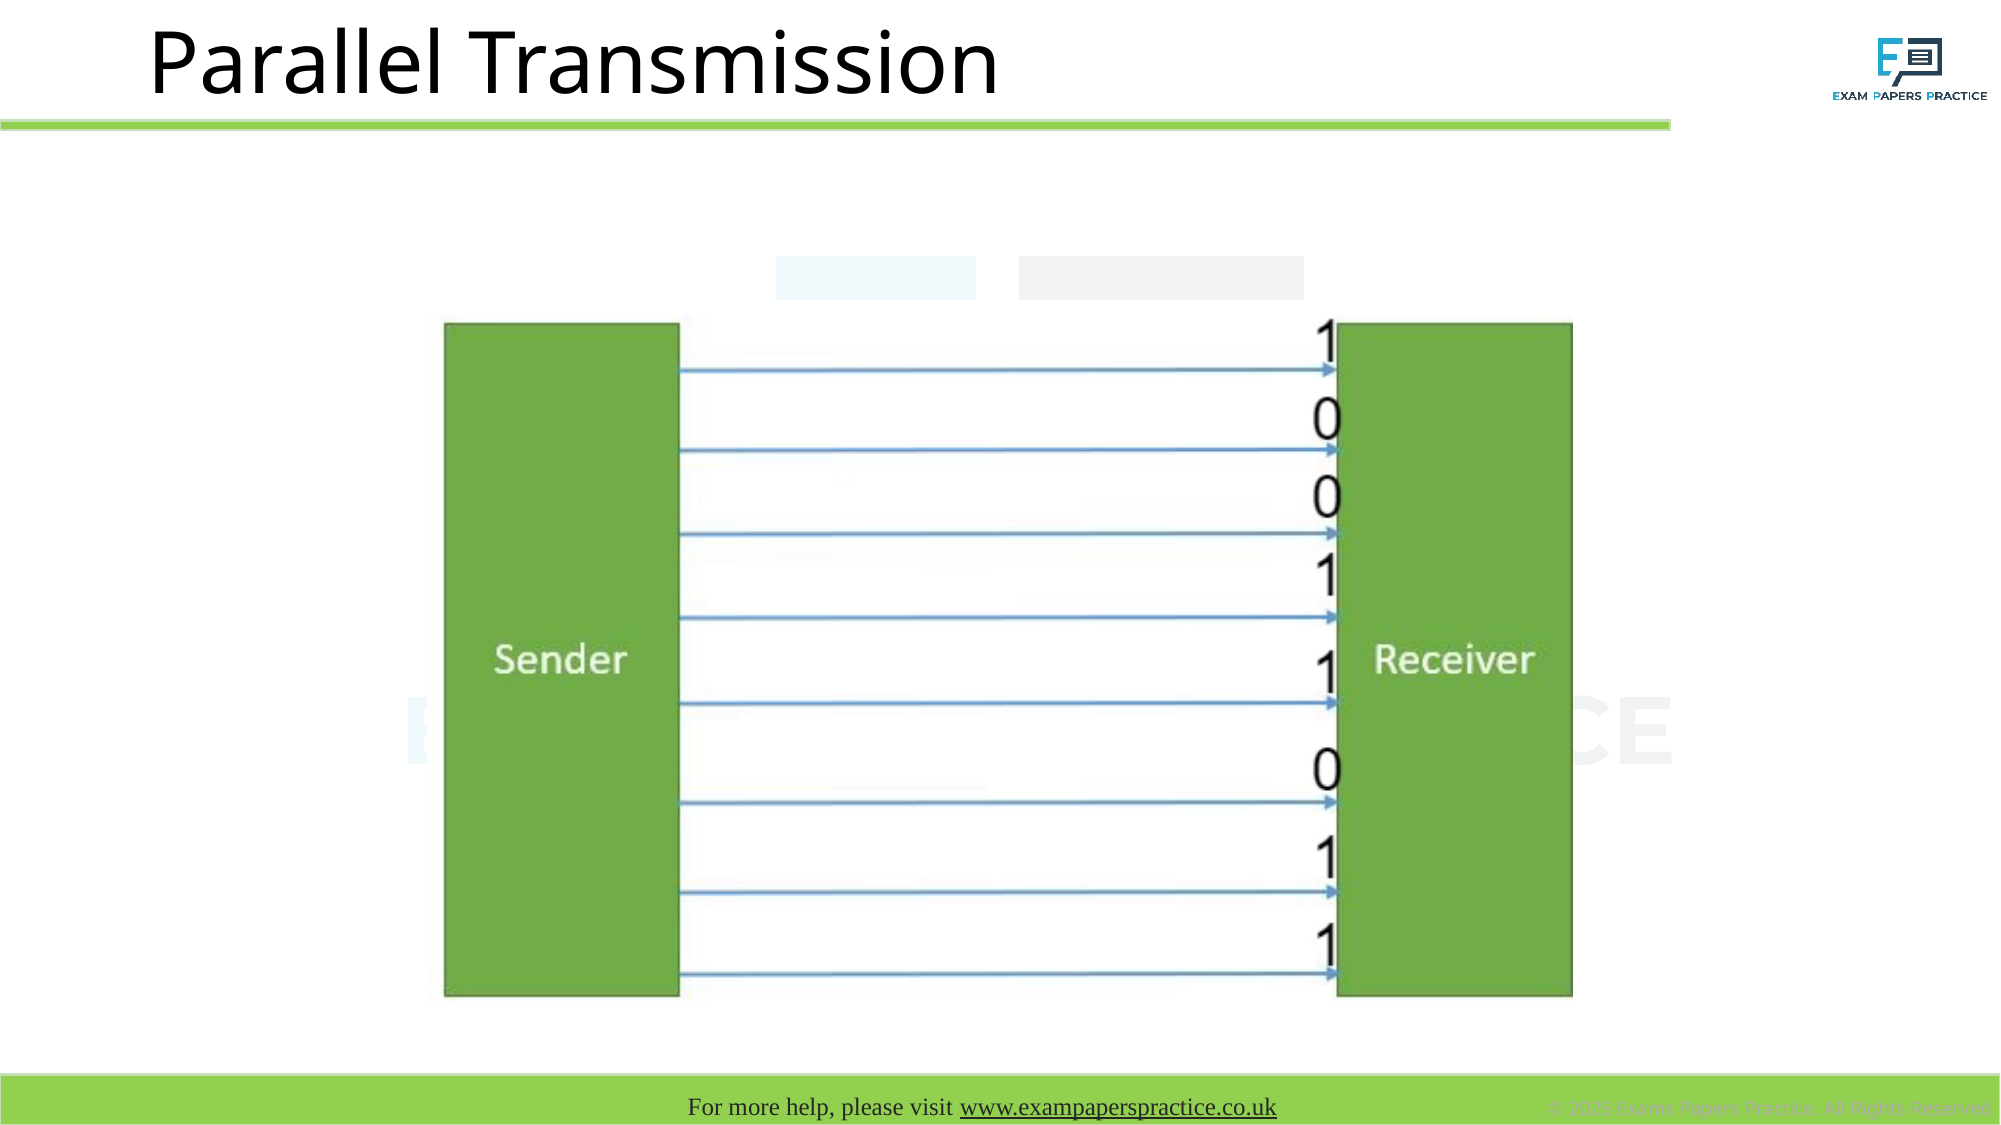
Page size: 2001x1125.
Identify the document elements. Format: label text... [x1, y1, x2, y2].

title Parallel Transmission [132, 11, 1858, 121]
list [426, 299, 1574, 1014]
